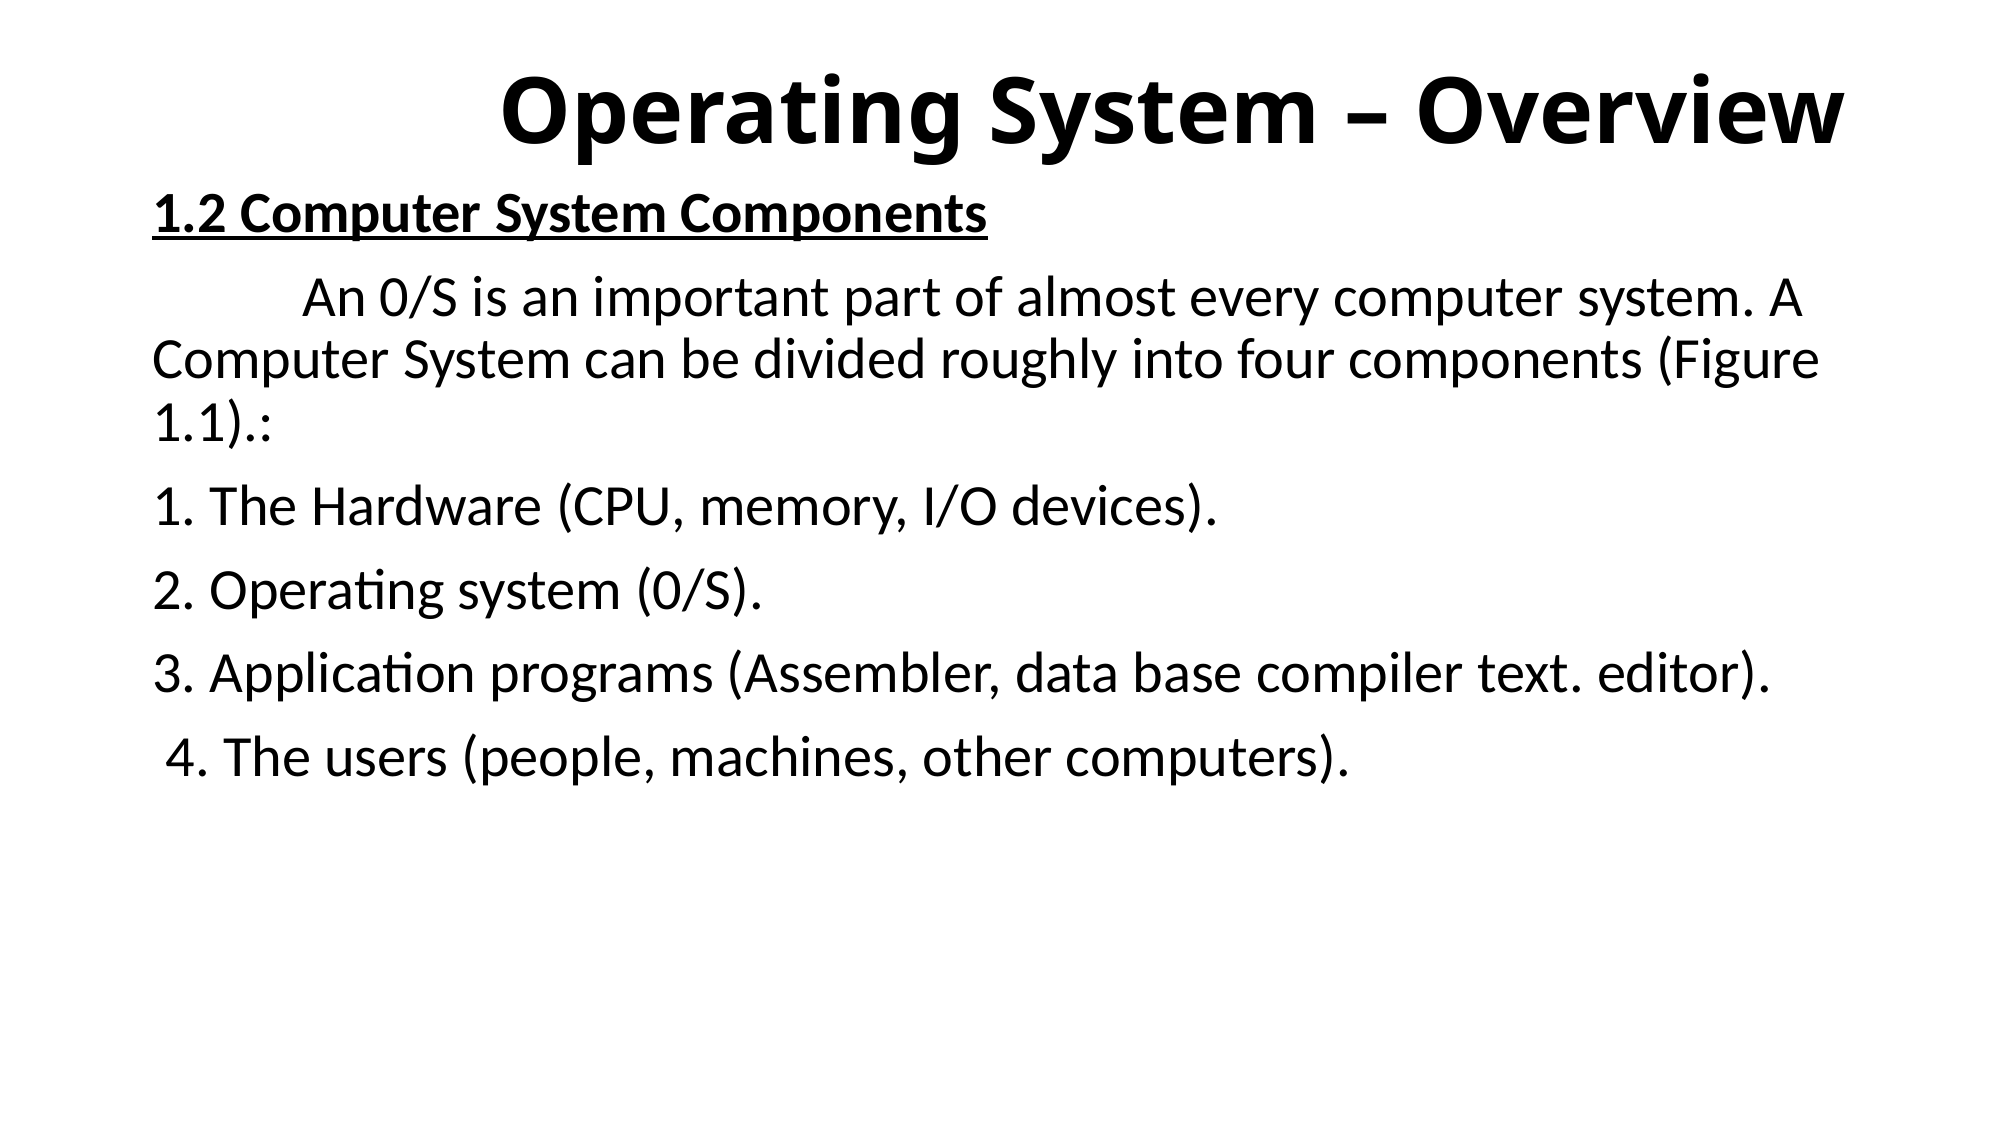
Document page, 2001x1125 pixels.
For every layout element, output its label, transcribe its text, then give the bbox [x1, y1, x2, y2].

list 1.2 Computer System Components An 0/S is an important part of almost every computer system. A Computer System can be divided roughly into four components (Figure 1.1).: 1. The Hardware (CPU, memory, I/O devices). 2. Operating system (0/S). 3. Application programs (Assembler, data base compiler text. editor). 4. The users (people, machines, other computers). [137, 174, 1863, 1014]
title Operating System – Overview [137, 59, 1863, 174]
